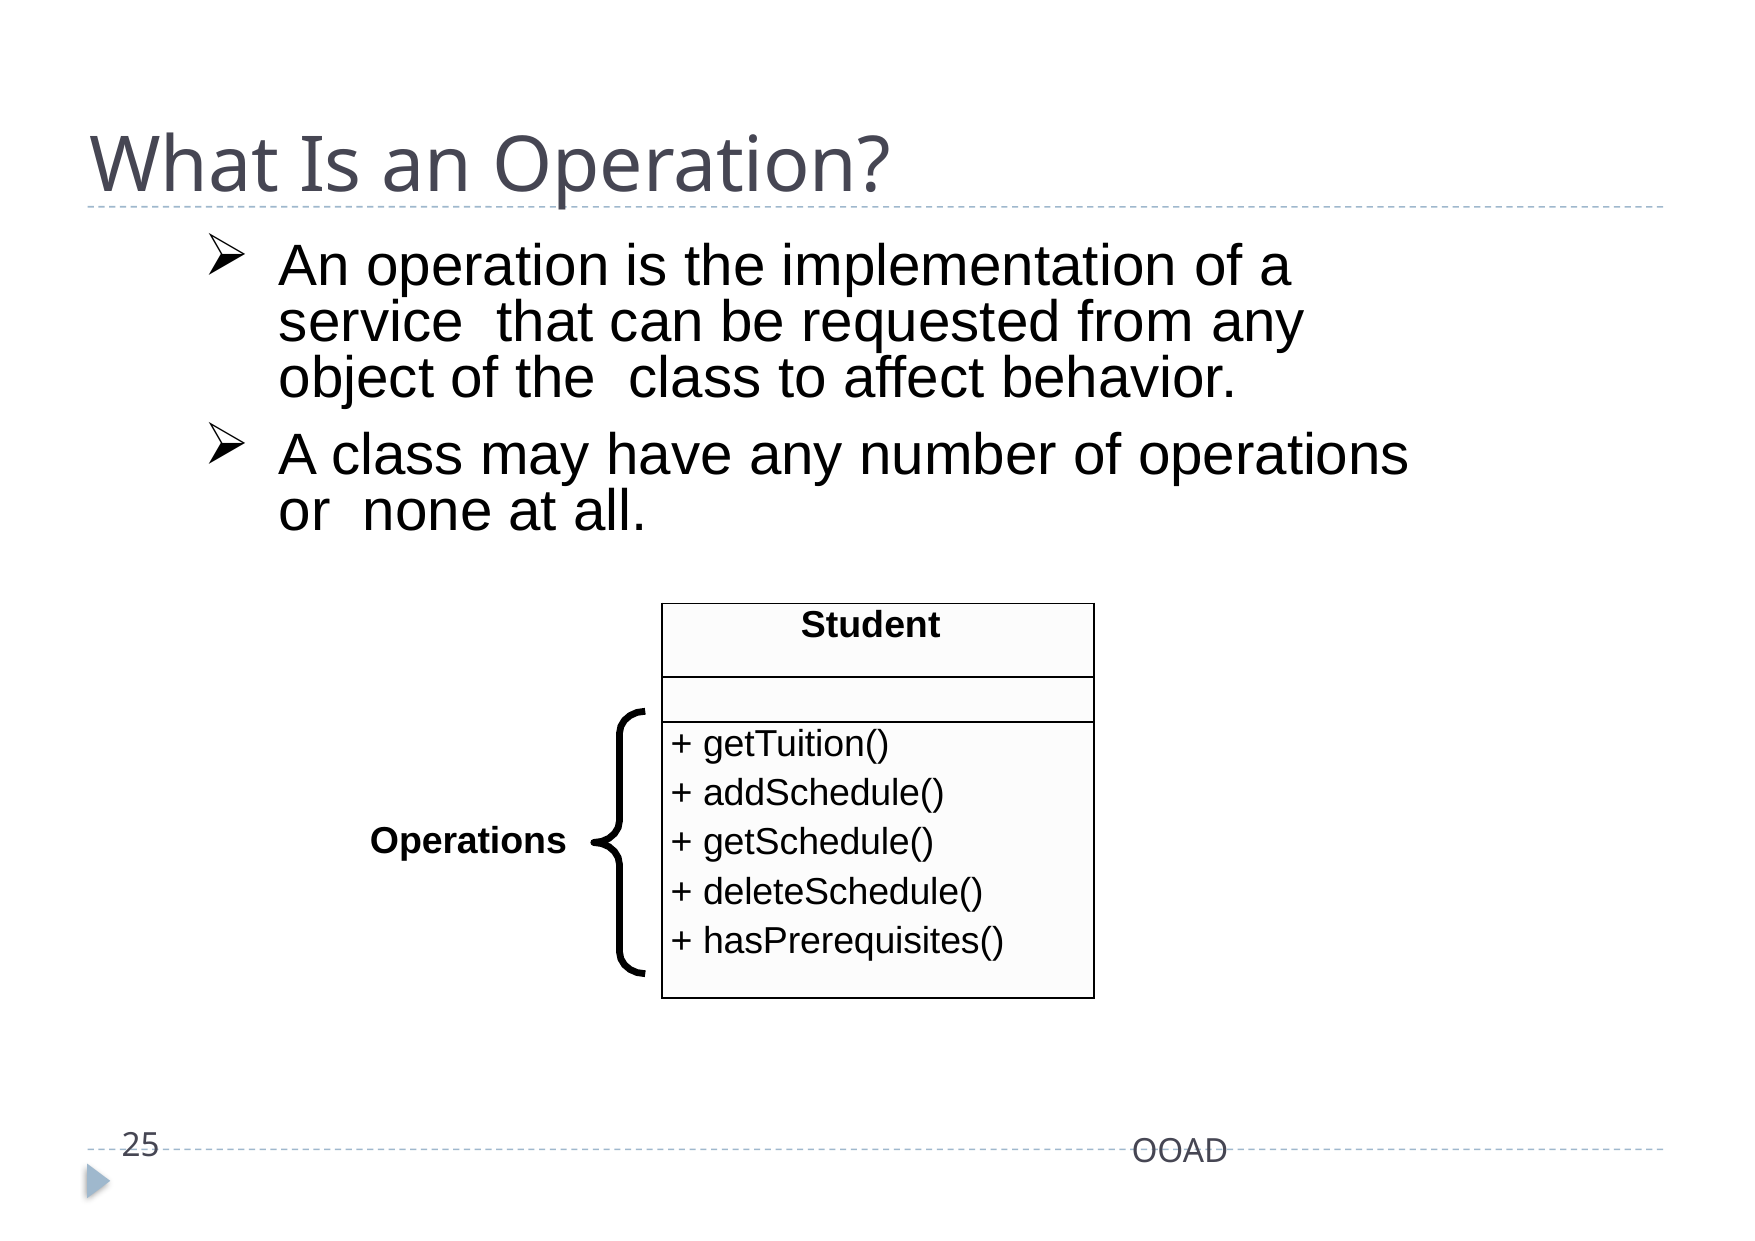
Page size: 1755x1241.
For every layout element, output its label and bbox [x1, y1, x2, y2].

table_cell [663, 723, 1093, 997]
text_box [214, 240, 241, 254]
table_header [663, 604, 1093, 676]
text_box [201, 240, 1477, 542]
text_box [593, 711, 646, 974]
title [87, 0, 1667, 207]
footer [556, 1149, 1229, 1241]
text_box [367, 816, 571, 862]
table_cell [663, 678, 1093, 721]
slide_number [117, 1149, 498, 1241]
